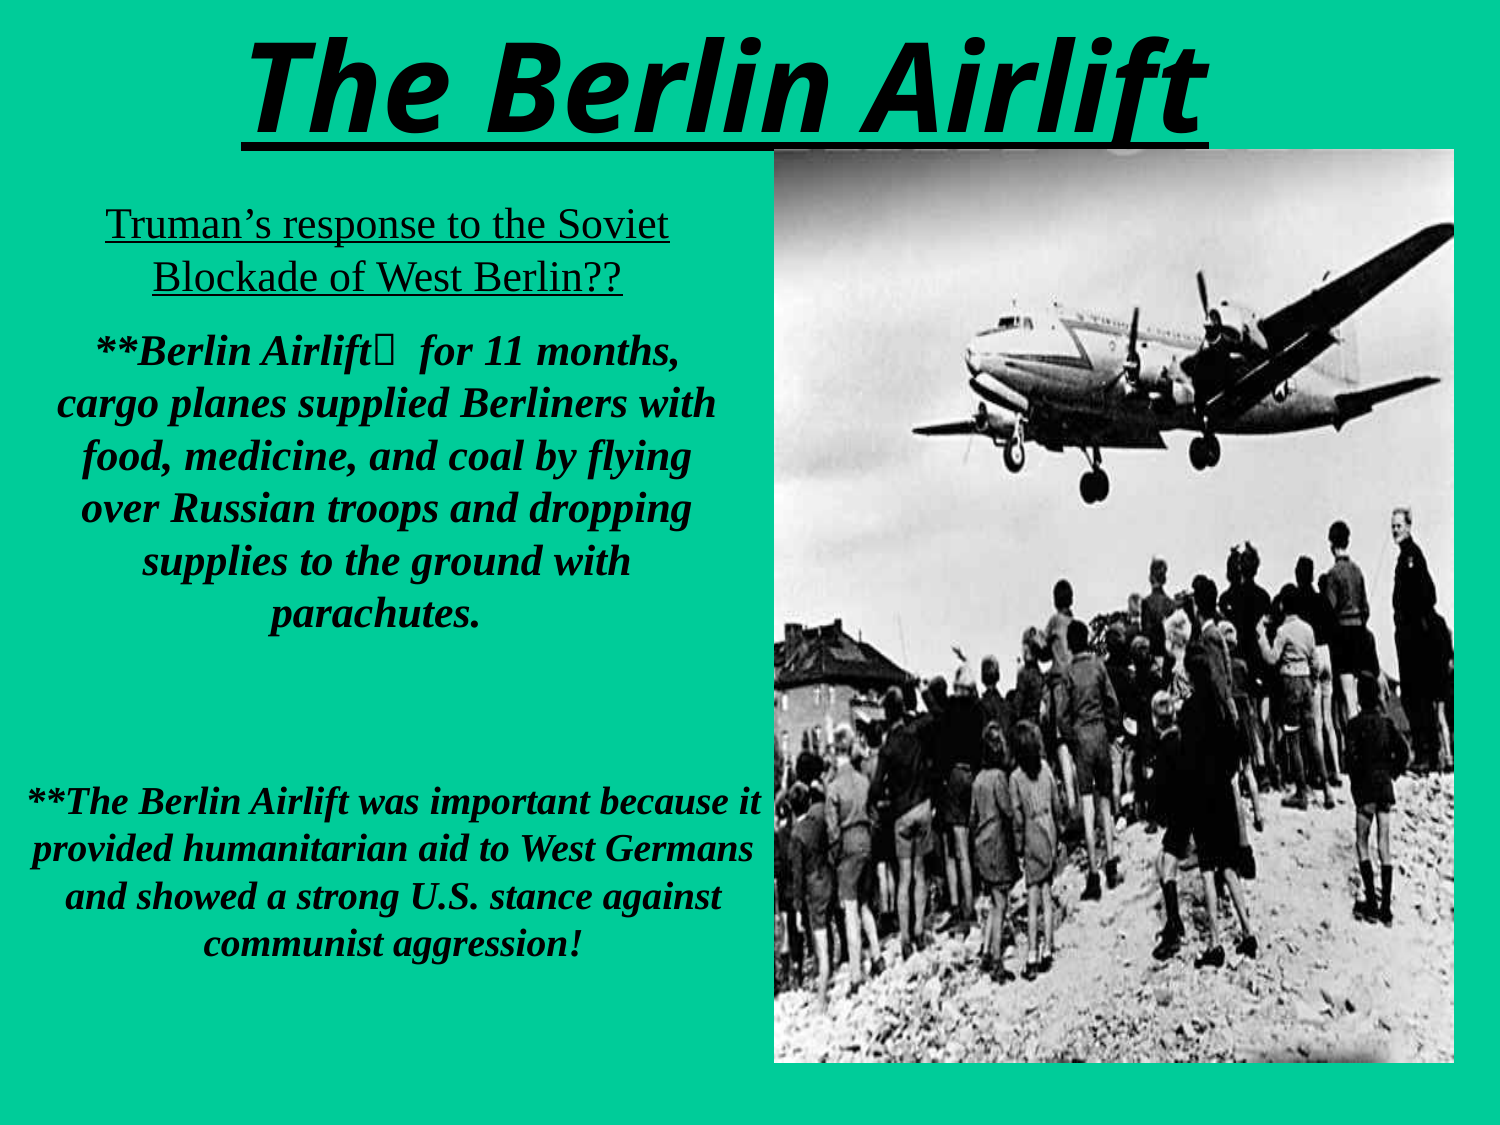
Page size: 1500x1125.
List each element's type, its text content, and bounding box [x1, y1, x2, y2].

text_box **The Berlin Airlift was important because it provided humanitarian aid to West Germans and showed a strong U.S. stance against communist aggression! [0, 699, 769, 972]
picture [774, 149, 1454, 1063]
text_box Truman’s response to the Soviet Blockade of West Berlin?? **Berlin Airlift for 11 months, cargo planes supplied Berliners with food, medicine, and coal by flying over Russian troops and dropping supplies to the ground with parachutes. [24, 187, 750, 644]
text_box The Berlin Airlift [0, 0, 1450, 165]
